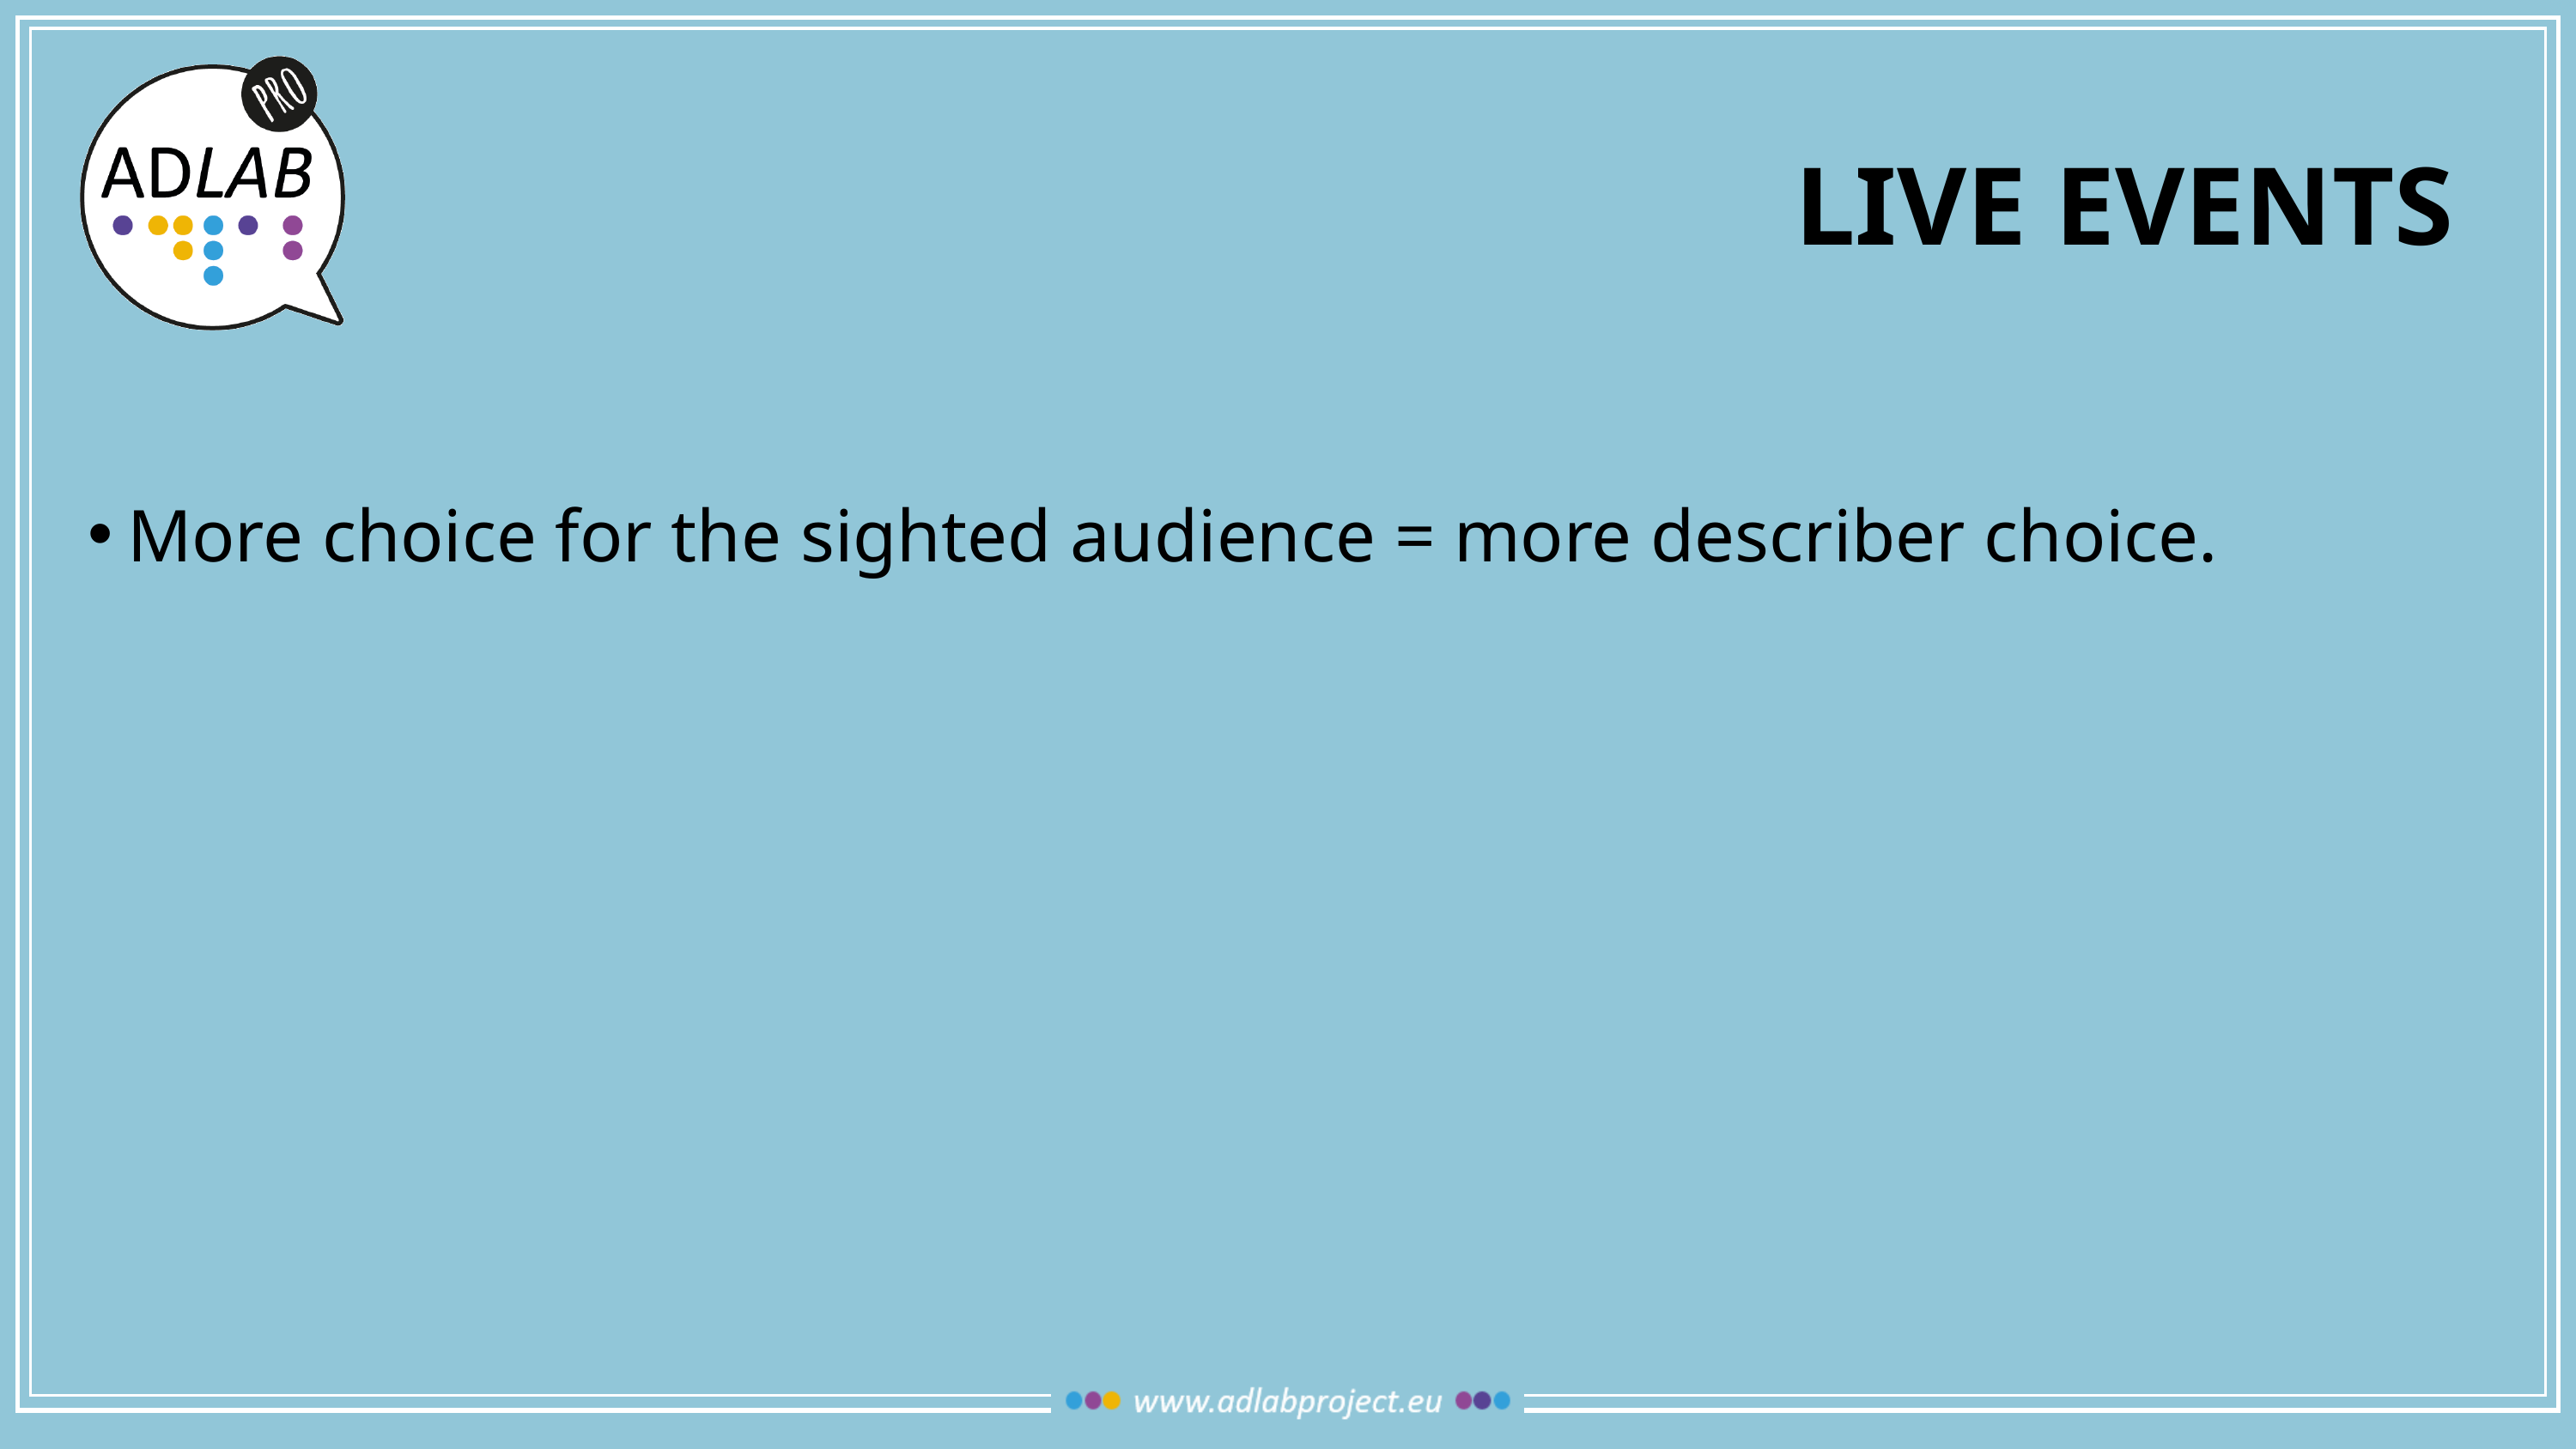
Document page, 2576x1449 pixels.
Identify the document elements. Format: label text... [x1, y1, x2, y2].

picture [1051, 1378, 1524, 1429]
picture [72, 49, 353, 330]
list More choice for the sighted audience = more describer choice. [75, 440, 2501, 1122]
title Live events [384, 70, 2467, 351]
